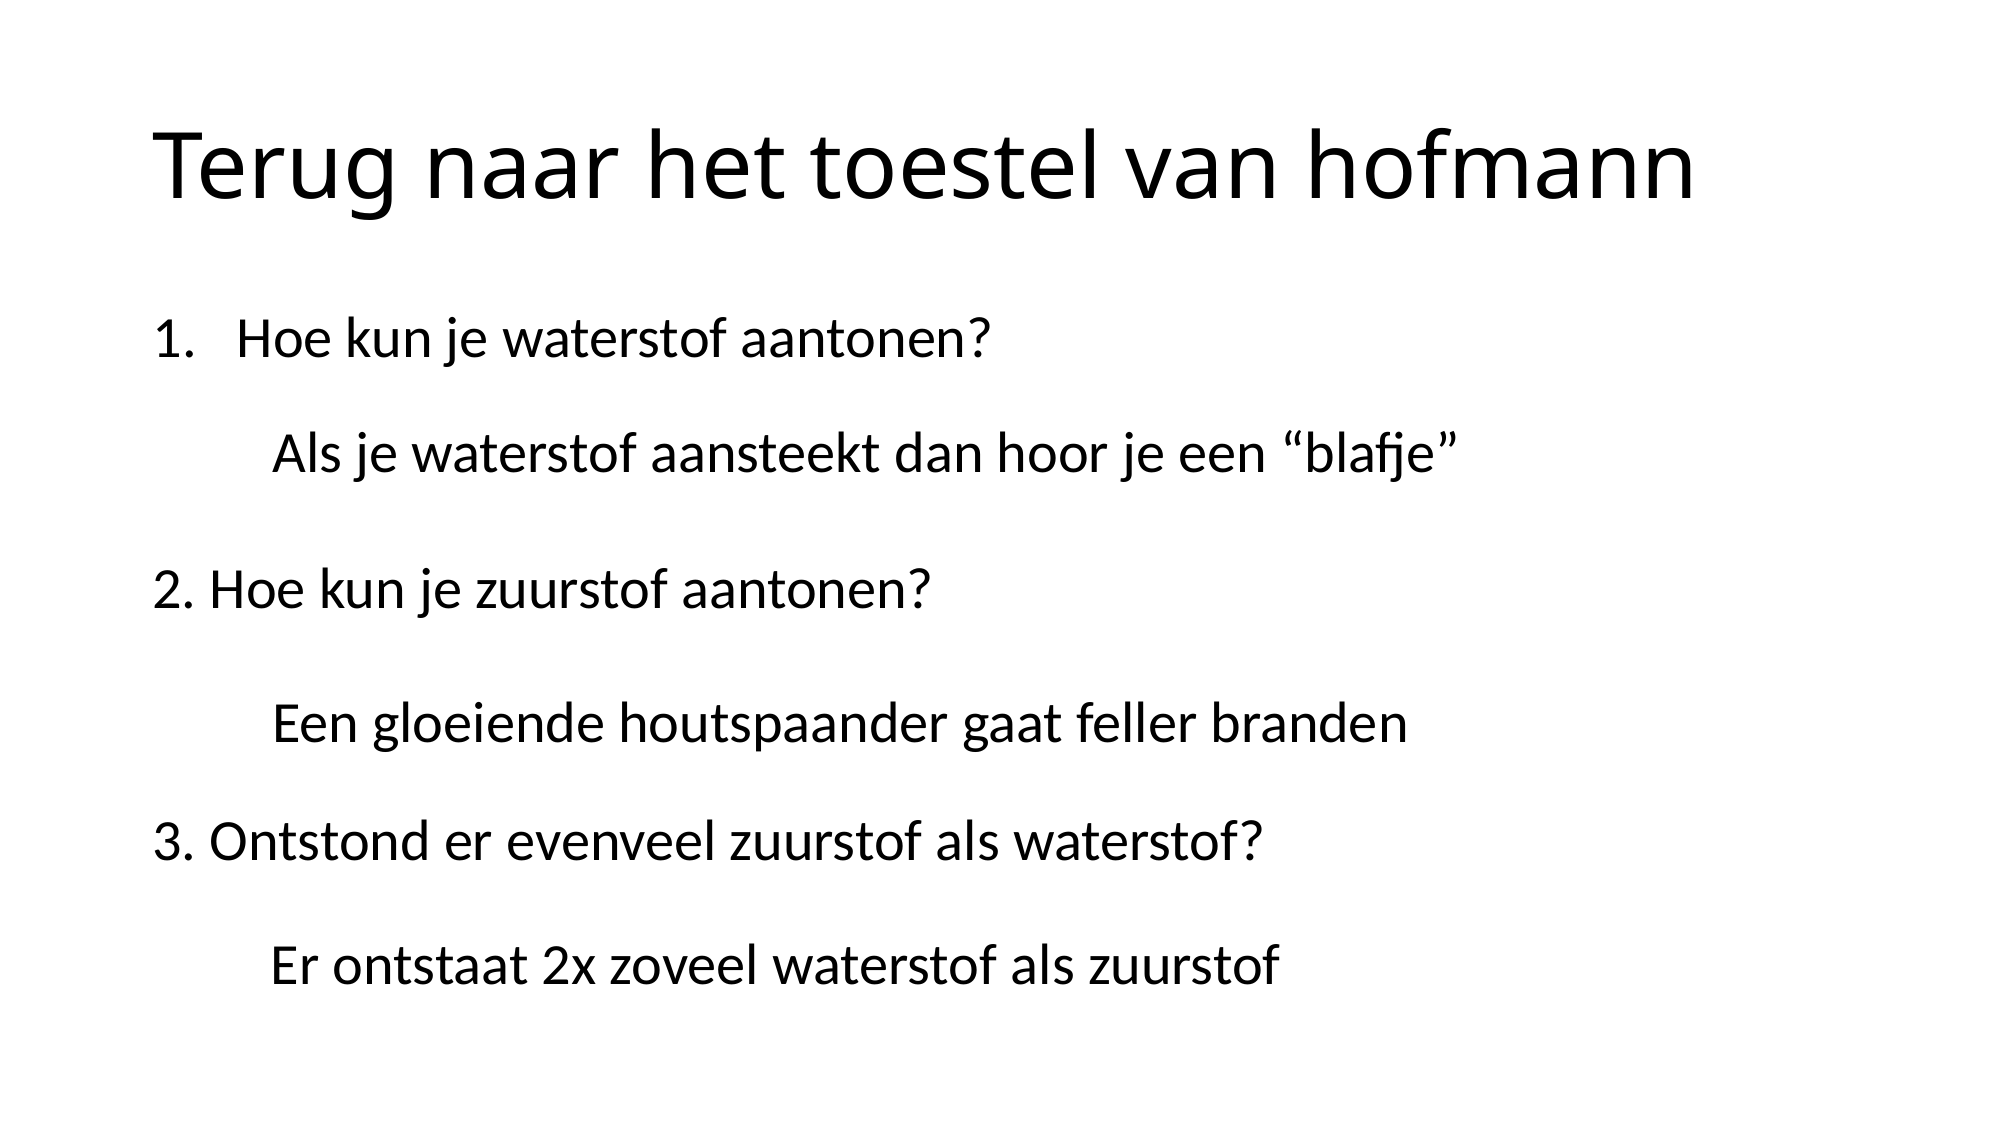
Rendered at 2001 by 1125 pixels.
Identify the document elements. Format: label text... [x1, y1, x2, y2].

list Hoe kun je waterstof aantonen? 2. Hoe kun je zuurstof aantonen? 3. Ontstond er evenveel zuurstof als waterstof? [137, 299, 1863, 1014]
text_box Er ontstaat 2x zoveel waterstof als zuurstof [256, 919, 1297, 1049]
text_box Een gloeiende houtspaander gaat feller branden [257, 676, 1424, 807]
title Terug naar het toestel van hofmann [137, 59, 1863, 278]
text_box Als je waterstof aansteekt dan hoor je een “blafje” [257, 407, 1476, 537]
